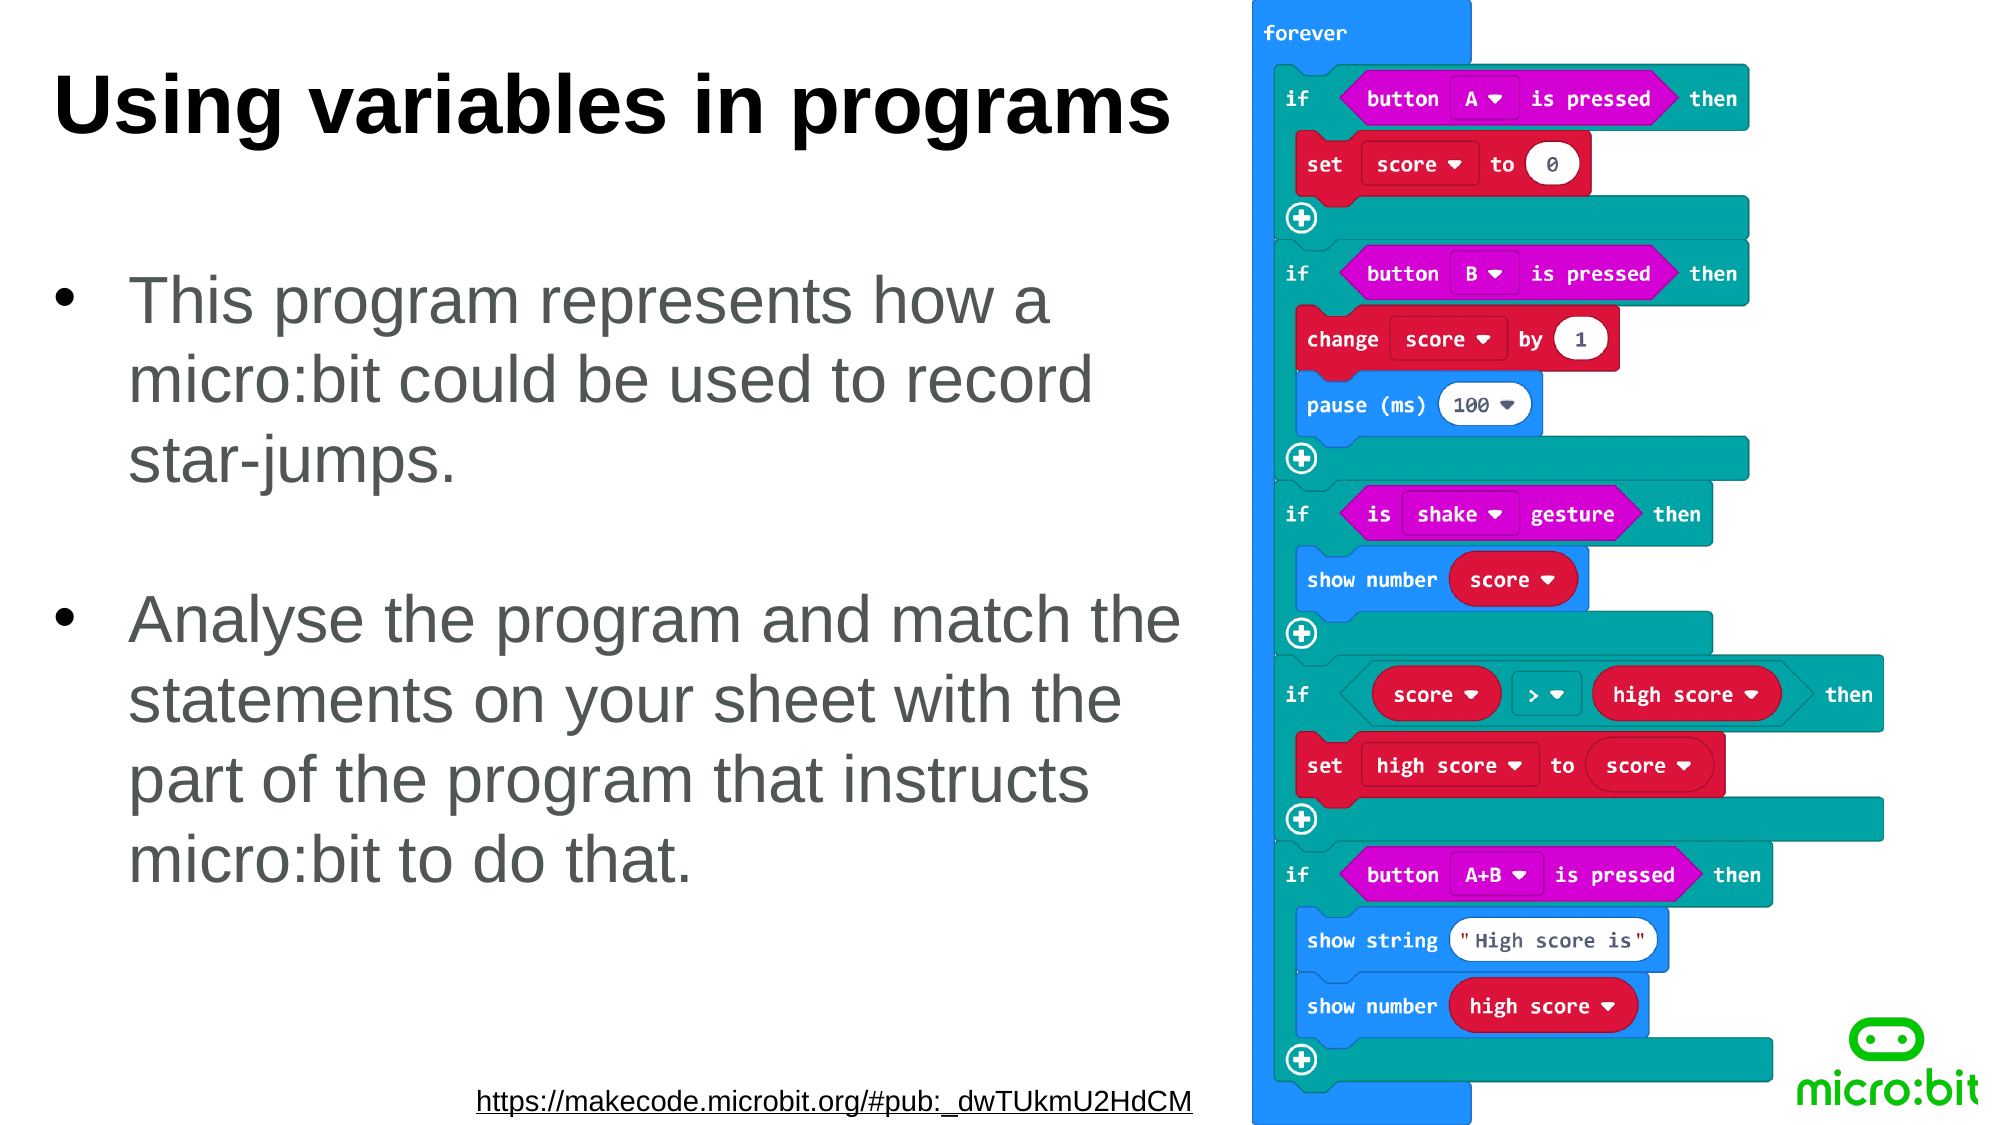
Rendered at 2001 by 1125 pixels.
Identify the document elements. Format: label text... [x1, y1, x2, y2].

text_box https://makecode.microbit.org/#pub:_dwTUkmU2HdCM [461, 1074, 1217, 1125]
text_box Using variables in programs This program represents how a micro:bit could be used to record star-jumps. Analyse the program and match the statements on your sheet with the part of the program that instructs micro:bit to do that. [38, 36, 1247, 860]
picture [1252, 0, 1978, 1125]
